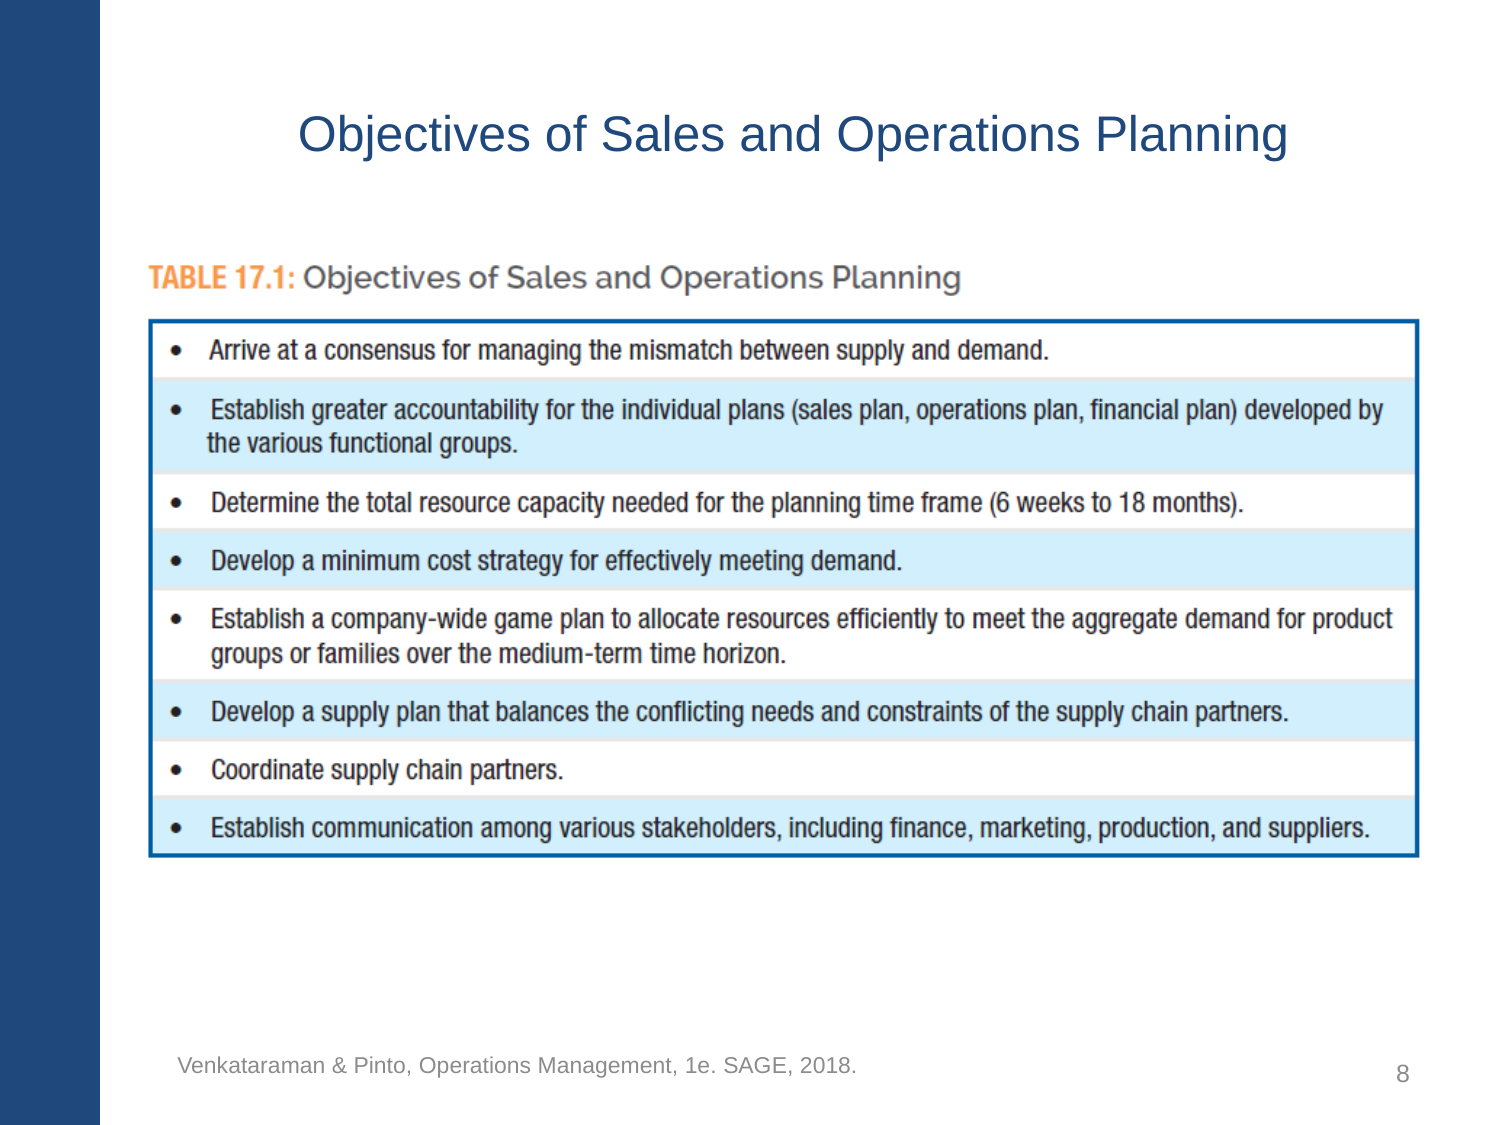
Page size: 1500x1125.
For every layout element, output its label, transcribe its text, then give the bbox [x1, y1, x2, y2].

picture [137, 250, 1466, 884]
slide_number 8 [1350, 1042, 1425, 1103]
footer Venkataraman & Pinto, Operations Management, 1e. SAGE, 2018. [162, 1042, 1313, 1103]
title Objectives of Sales and Operations Planning [162, 37, 1425, 225]
